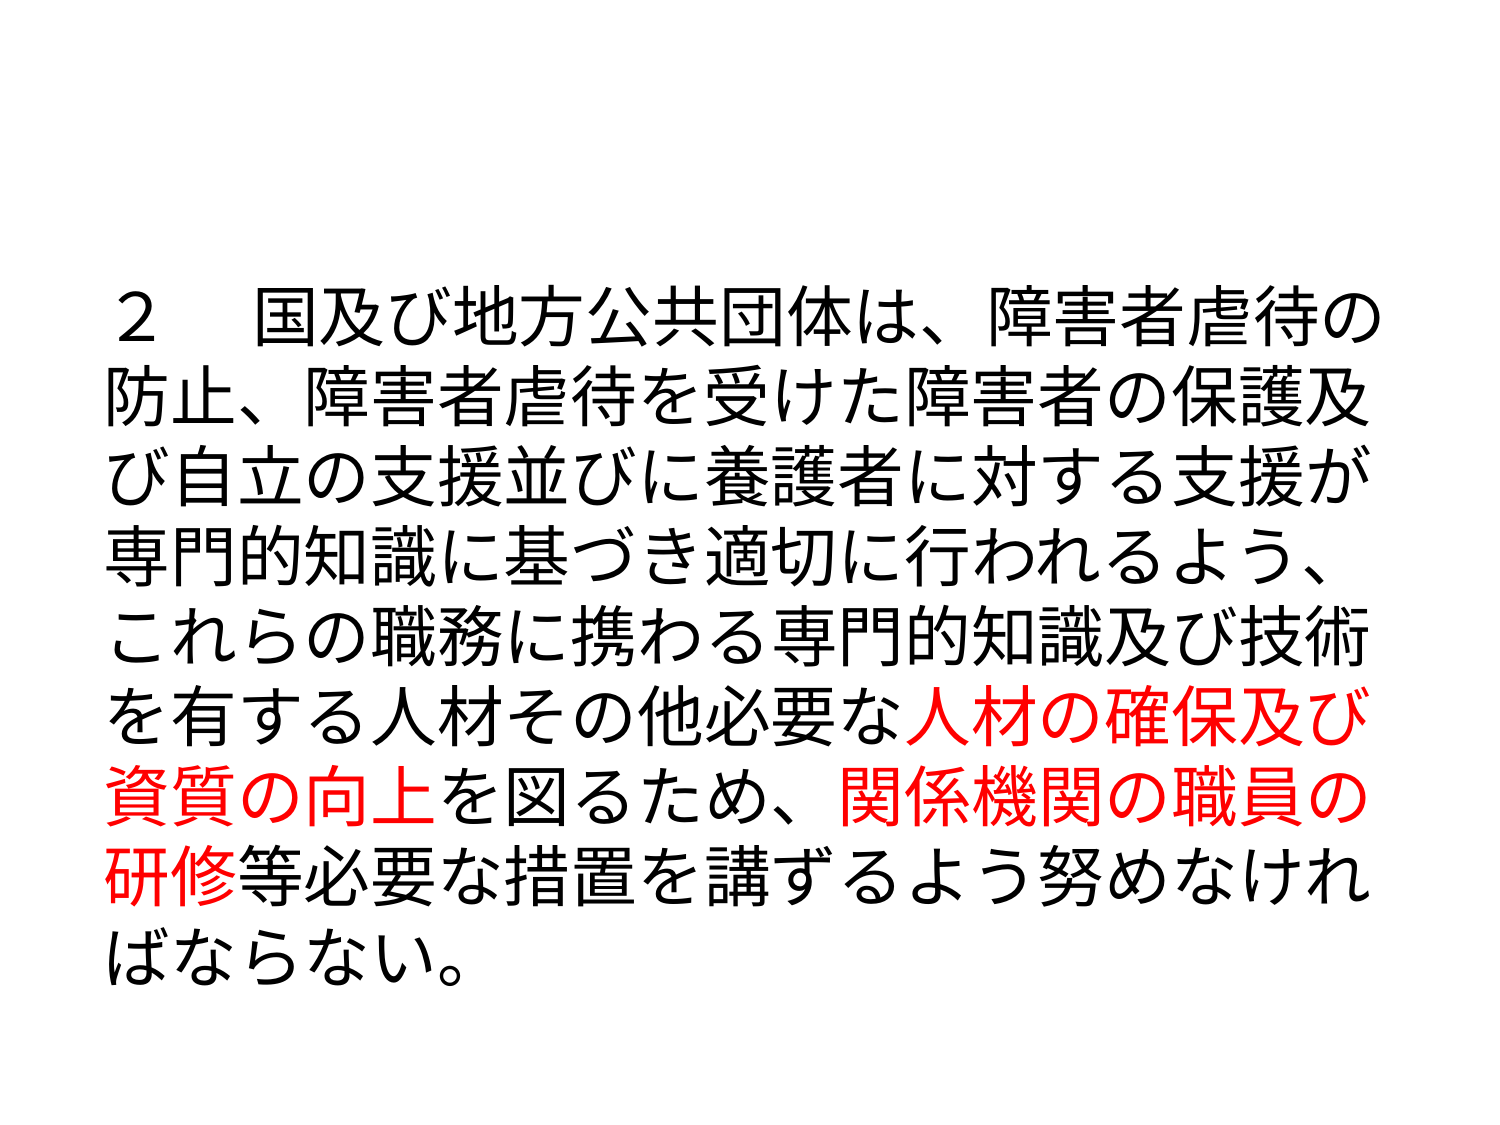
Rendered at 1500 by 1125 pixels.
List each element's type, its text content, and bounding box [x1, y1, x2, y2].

list ２ 国及び地方公共団体は、障害者虐待の防止、障害者虐待を受けた障害者の保護及び自立の支援並びに養護者に対する支援が専門的知識に基づき適切に行われるよう、これらの職務に携わる専門的知識及び技術を有する人材その他必要な人材の確保及び資質の向上を図るため、関係機関の職員の研修等必要な措置を講ずるよう努めなければならない。 [88, 267, 1439, 1010]
